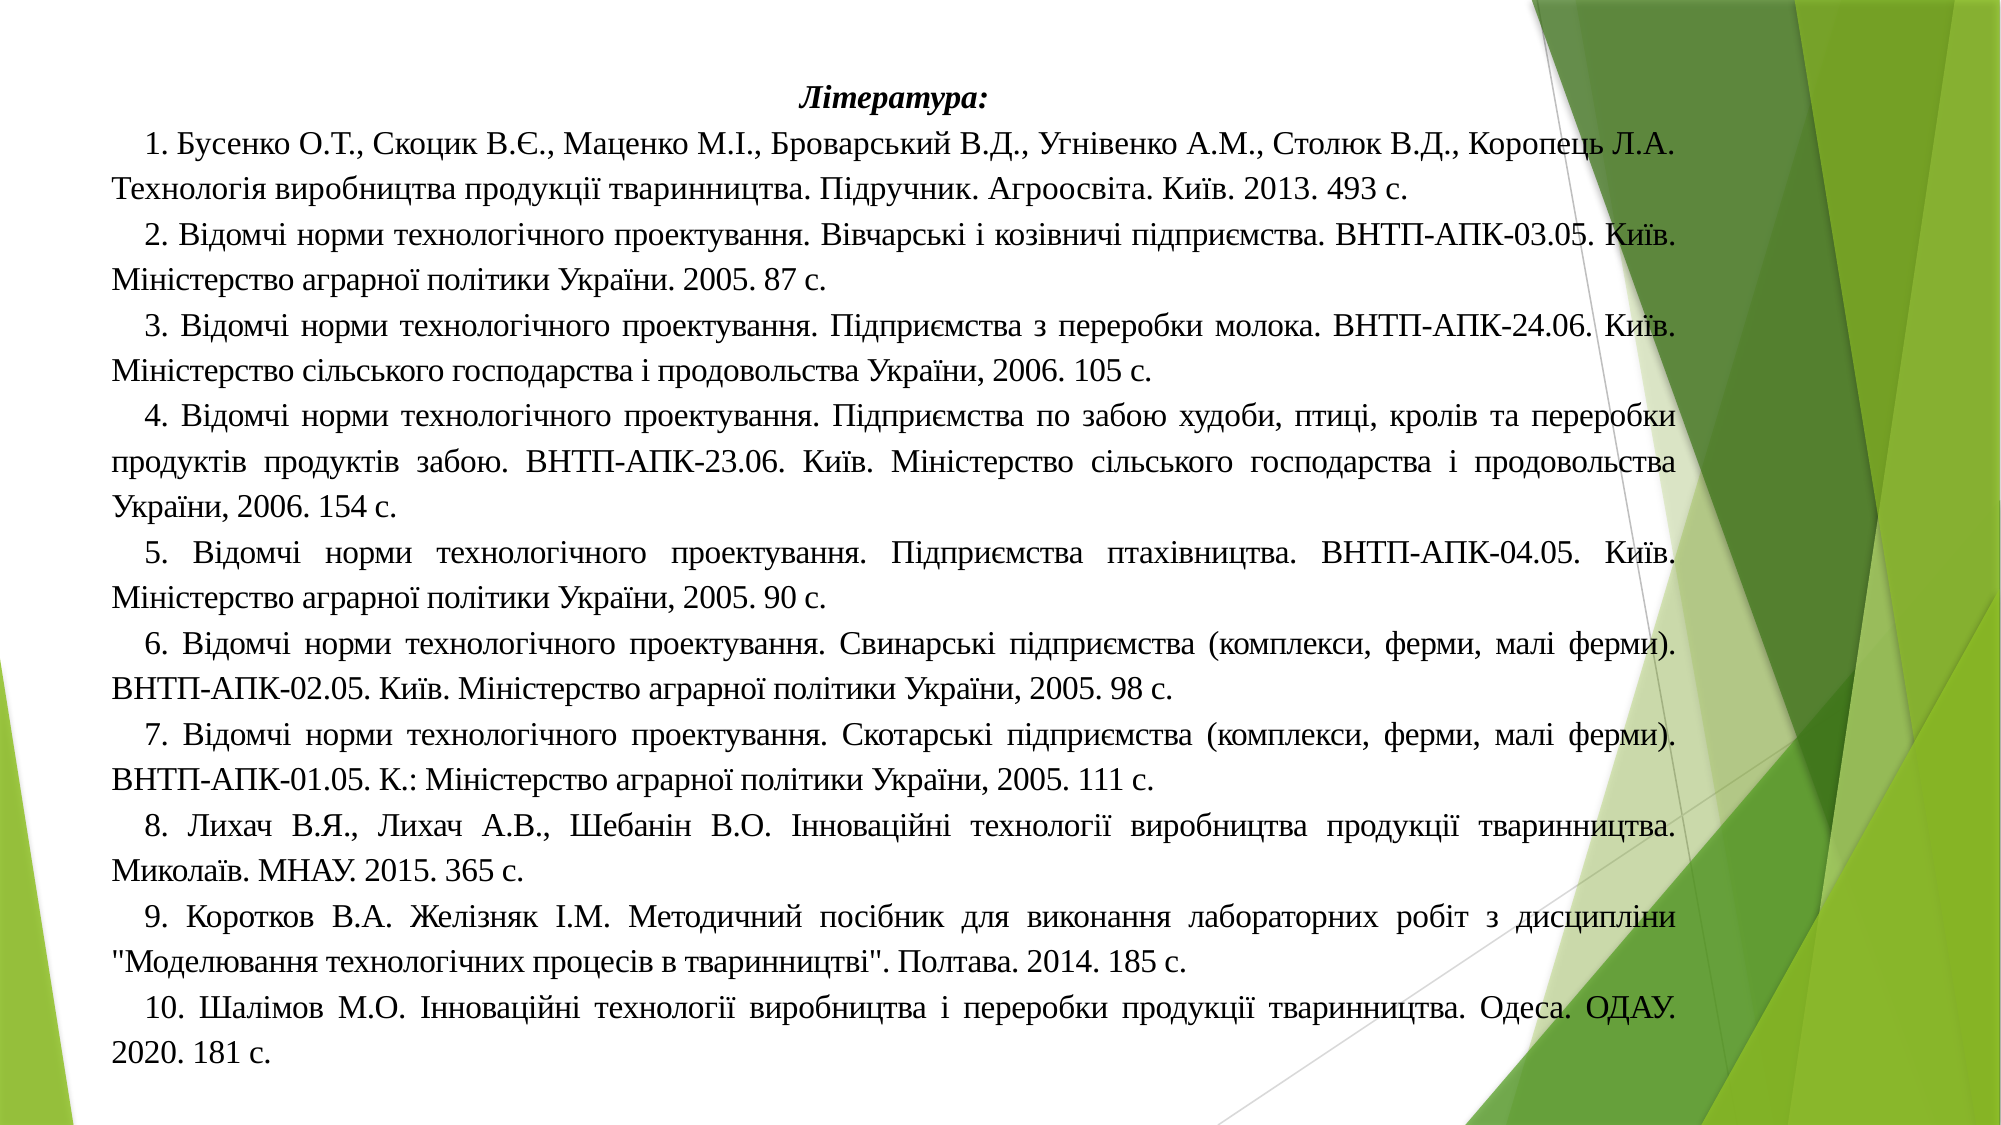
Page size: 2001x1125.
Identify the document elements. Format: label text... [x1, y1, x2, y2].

text_box Література: 1. Бусенко О.Т., Скоцик В.Є., Маценко М.І., Броварський В.Д., Угнівенко А.М., Столюк В.Д., Коропець Л.А. Технологія виробництва продукції тваринництва. Підручник. Агроосвіта. Київ. 2013. 493 с. 2. Відомчі норми технологічного проектування. Вівчарські і козівничі підприємства. ВНТП-АПК-03.05. Київ. Міністерство аграрної політики України. 2005. 87 с. 3. Відомчі норми технологічного проектування. Підприємства з переробки молока. ВНТП-АПК-24.06. Київ. Міністерство сільського господарства і продовольства України, 2006. 105 с. 4. Відомчі норми технологічного проектування. Підприємства по забою худоби, птиці, кролів та переробки продуктів продуктів забою. ВНТП-АПК-23.06. Київ. Міністерство сільського господарства і продовольства України, 2006. 154 с. 5. Відомчі норми технологічного проектування. Підприємства птахівництва. ВНТП-АПК-04.05. Київ. Міністерство аграрної політики України, 2005. 90 с. 6. Відомчі норми технологічного проектування. Свинарські підприємства (комплекси, ферми, малі ферми). ВНТП-АПК-02.05. Київ. Міністерство аграрної політики України, 2005. 98 с. 7. Відомчі норми технологічного проектування. Скотарські підприємства (комплекси, ферми, малі ферми). ВНТП-АПК-01.05. К.: Міністерство аграрної політики України, 2005. 111 с. 8. Лихач В.Я., Лихач А.В., Шебанін В.О. Інноваційні технології виробництва продукції тваринництва. Миколаїв. МНАУ. 2015. 365 с. 9. Коротков В.А. Желізняк І.М. Методичний посібник для виконання лабораторних робіт з дисципліни "Моделювання технологічних процесів в тваринництві". Полтава. 2014. 185 с. 10. Шалімов М.О. Інноваційні технології виробництва і переробки продукції тваринництва. Одеса. ОДАУ. 2020. 181 с. [54, 62, 1693, 1078]
